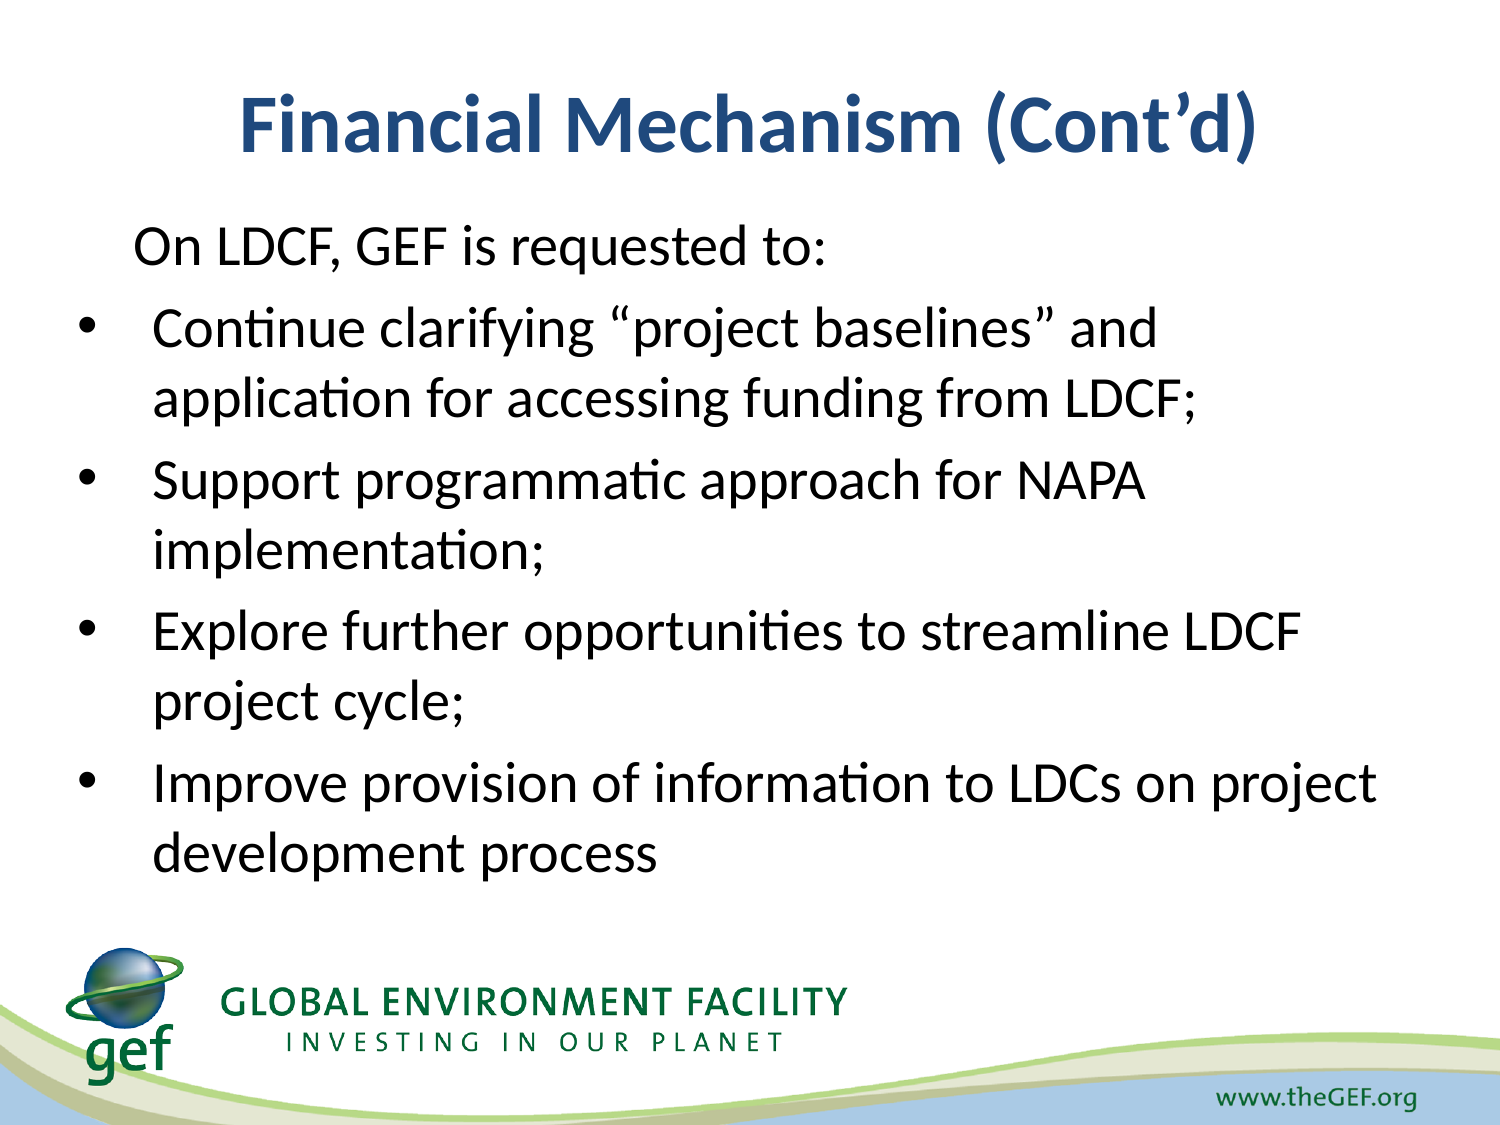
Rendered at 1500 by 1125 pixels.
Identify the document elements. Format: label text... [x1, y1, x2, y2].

picture [0, 920, 1500, 1125]
list On LDCF, GEF is requested to: Continue clarifying “project baselines” and application for accessing funding from LDCF; Support programmatic approach for NAPA implementation; Explore further opportunities to streamline LDCF project cycle; Improve provision of information to LDCs on project development process [62, 199, 1413, 931]
title Financial Mechanism (Cont’d) [74, 24, 1426, 213]
